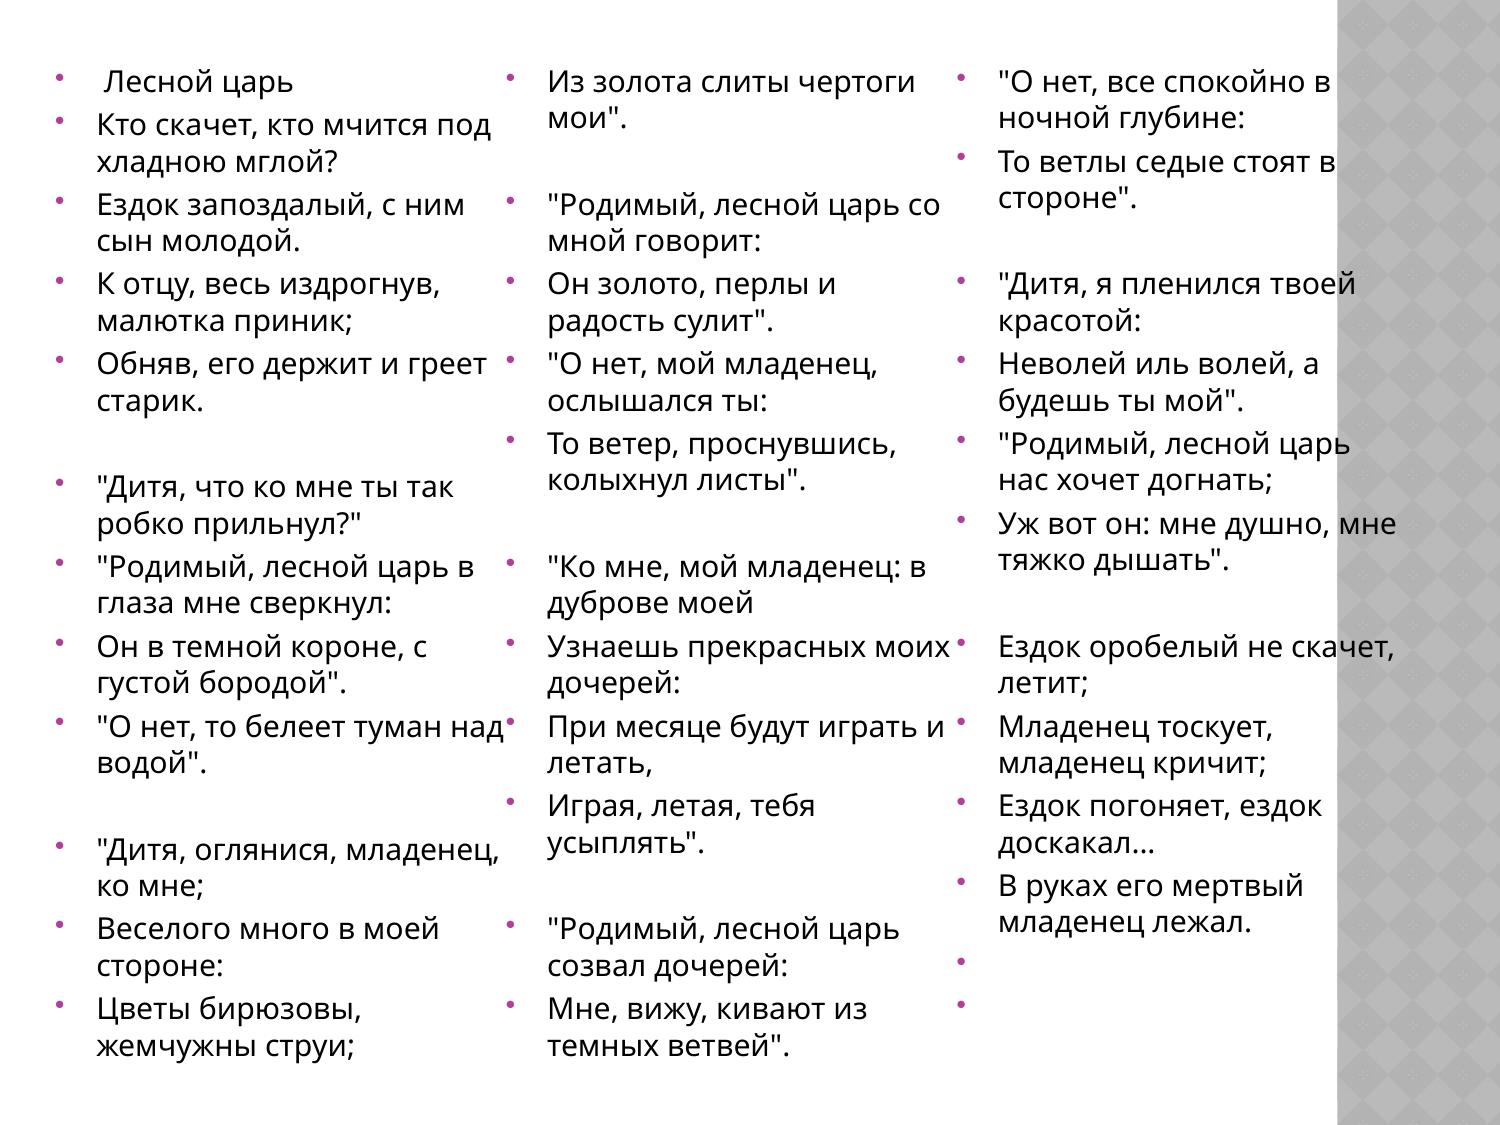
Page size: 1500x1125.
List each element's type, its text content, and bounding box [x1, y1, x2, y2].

list Лесной царь Кто скачет, кто мчится под хладною мглой? Ездок запоздалый, с ним сын молодой. К отцу, весь издрогнув, малютка приник; Обняв, его держит и греет старик. "Дитя, что ко мне ты так робко прильнул?" "Родимый, лесной царь в глаза мне сверкнул: Он в темной короне, с густой бородой". "О нет, то белеет туман над водой". "Дитя, оглянися, младенец, ко мне; Веселого много в моей стороне: Цветы бирюзовы, жемчужны струи; Из золота слиты чертоги мои". "Родимый, лесной царь со мной говорит: Он золото, перлы и радость сулит". "О нет, мой младенец, ослышался ты: То ветер, проснувшись, колыхнул листы". "Ко мне, мой младенец: в дуброве моей Узнаешь прекрасных моих дочерей: При месяце будут играть и летать, Играя, летая, тебя усыплять". "Родимый, лесной царь созвал дочерей: Мне, вижу, кивают из темных ветвей". "О нет, все спокойно в ночной глубине: То ветлы седые стоят в стороне". "Дитя, я пленился твоей красотой: Неволей иль волей, а будешь ты мой". "Родимый, лесной царь нас хочет догнать; Уж вот он: мне душно, мне тяжко дышать". Ездок оробелый не скачет, летит; Младенец тоскует, младенец кричит; Ездок погоняет, ездок доскакал... В руках его мертвый младенец лежал. [41, 54, 1424, 1083]
